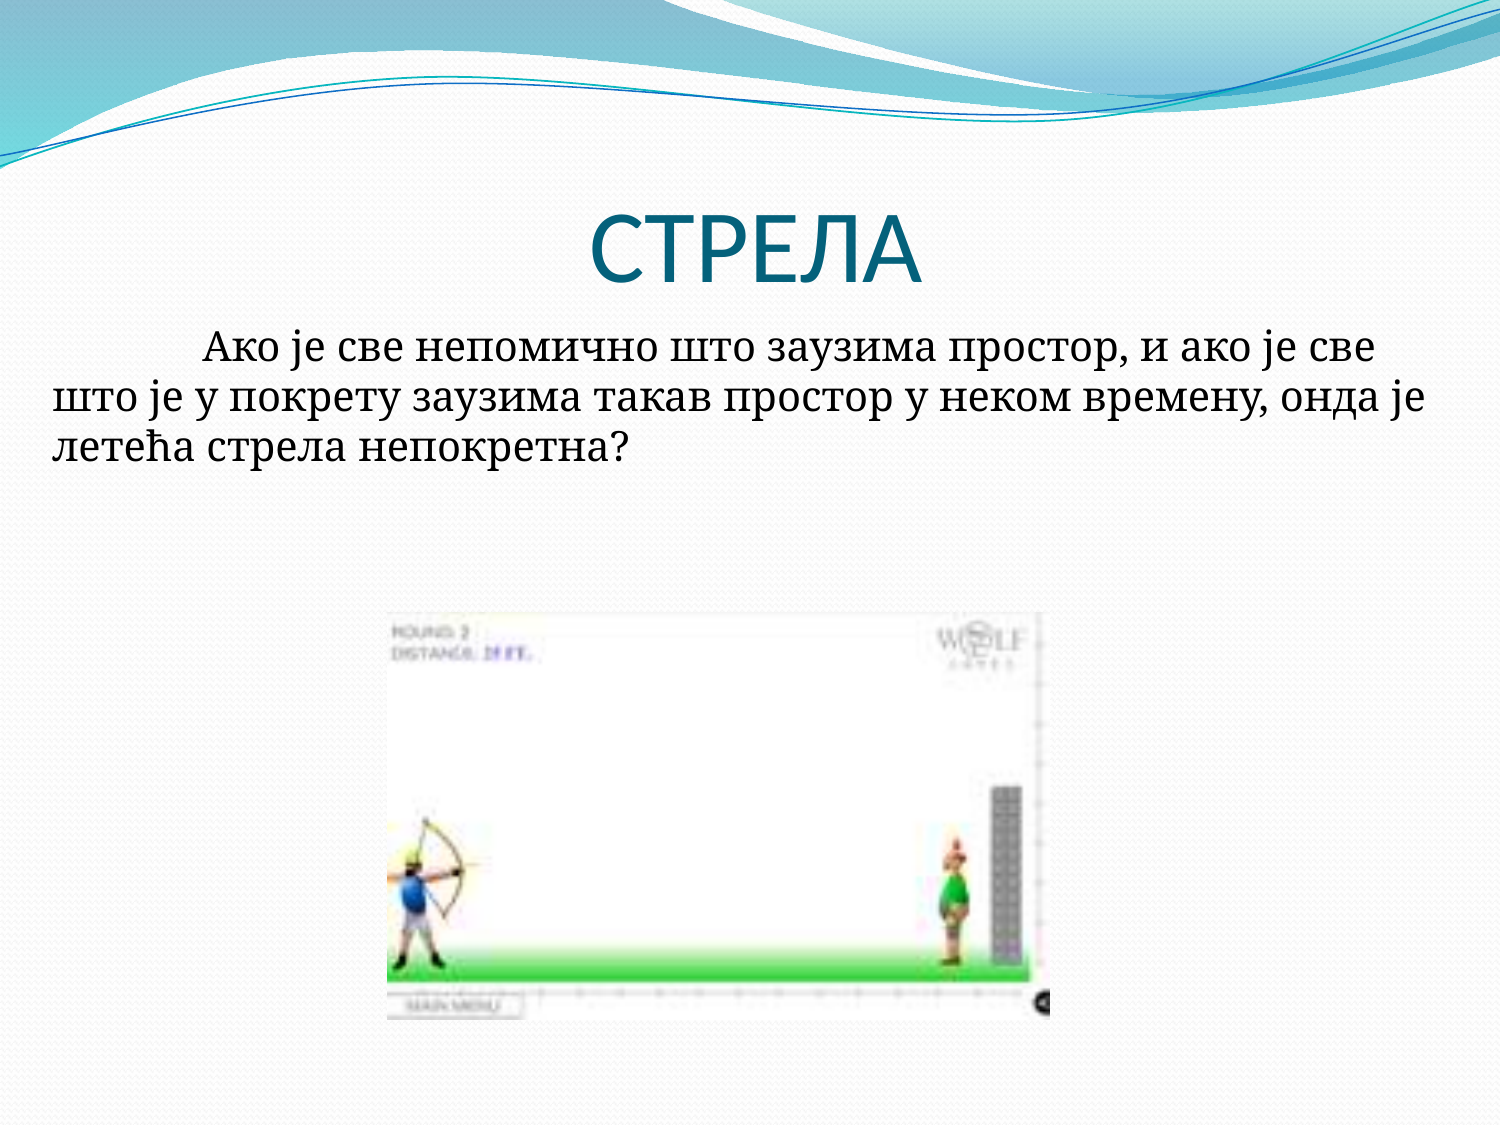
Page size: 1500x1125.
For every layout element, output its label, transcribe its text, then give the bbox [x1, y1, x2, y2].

title СТРЕЛА [75, 115, 1438, 303]
text_box Ако је све непомично што заузима простор, и ако је све што је у покрету заузима такав простор у неком времену, онда је летећа стрела непокретна? [37, 312, 1475, 478]
picture [387, 612, 1051, 1021]
